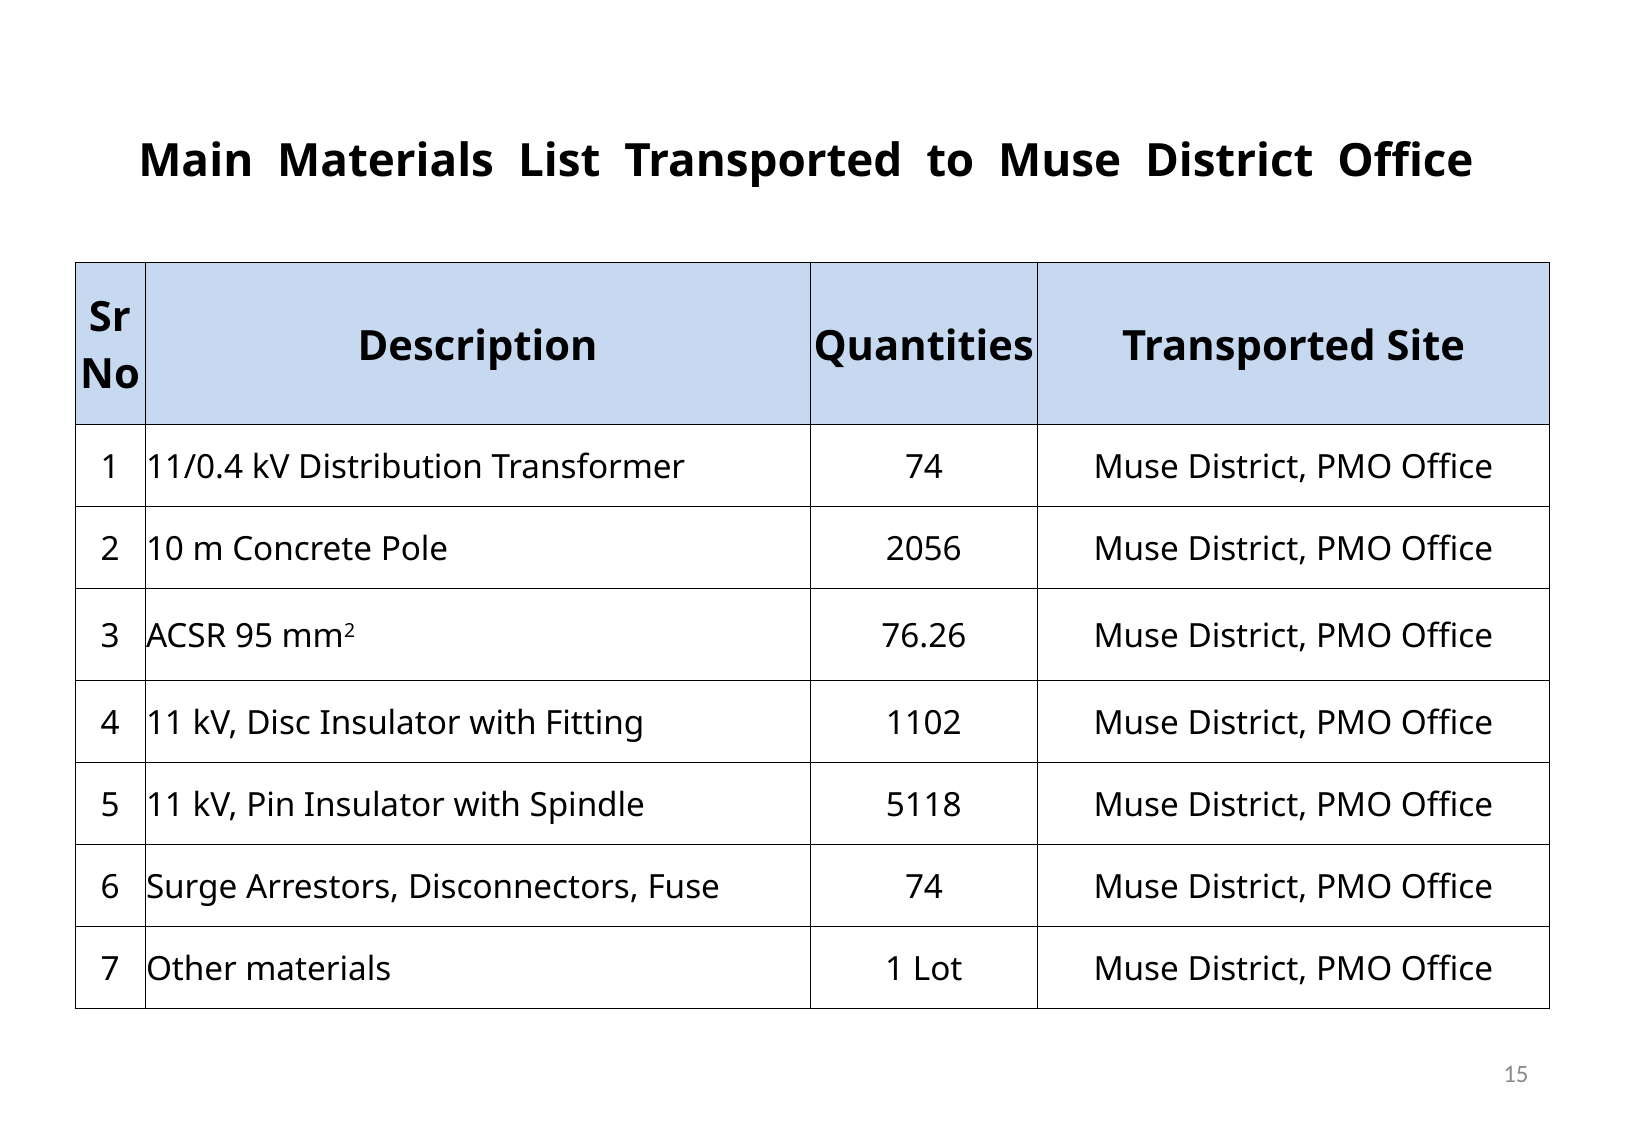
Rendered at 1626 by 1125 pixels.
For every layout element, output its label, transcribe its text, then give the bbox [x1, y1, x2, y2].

table_header Quantities [811, 263, 1037, 424]
table_cell Muse District, PMO Office [1038, 589, 1549, 680]
table_cell 7 [76, 927, 145, 1008]
table_cell 2 [76, 507, 145, 588]
table_cell 1 [76, 425, 145, 506]
table_cell 11 kV, Pin Insulator with Spindle [146, 763, 810, 844]
table_header Sr No [76, 263, 145, 424]
table_cell 2056 [811, 507, 1037, 588]
table_cell Muse District, PMO Office [1038, 681, 1549, 762]
table_cell Muse District, PMO Office [1038, 845, 1549, 926]
table_cell 74 [811, 845, 1037, 926]
table_cell 1 Lot [811, 927, 1037, 1008]
table_cell Other materials [146, 927, 810, 1008]
table_cell Muse District, PMO Office [1038, 425, 1549, 506]
title Main Materials List Transported to Muse District Office [75, 99, 1538, 200]
table_cell ACSR 95 mm2 [146, 589, 810, 680]
table_cell 6 [76, 845, 145, 926]
table_header Transported Site [1038, 263, 1549, 424]
slide_number 15 [1164, 1042, 1544, 1103]
table_cell 5 [76, 763, 145, 844]
table_cell Muse District, PMO Office [1038, 763, 1549, 844]
table_cell Muse District, PMO Office [1038, 507, 1549, 588]
table_cell 4 [76, 681, 145, 762]
table_cell 10 m Concrete Pole [146, 507, 810, 588]
table_cell 11 kV, Disc Insulator with Fitting [146, 681, 810, 762]
table_cell Surge Arrestors, Disconnectors, Fuse [146, 845, 810, 926]
table_cell 5118 [811, 763, 1037, 844]
table_cell Muse District, PMO Office [1038, 927, 1549, 1008]
table_cell 1102 [811, 681, 1037, 762]
table_cell 74 [811, 425, 1037, 506]
table_cell 11/0.4 kV Distribution Transformer [146, 425, 810, 506]
table_cell 76.26 [811, 589, 1037, 680]
table_header Description [146, 263, 810, 424]
table_cell 3 [76, 589, 145, 680]
